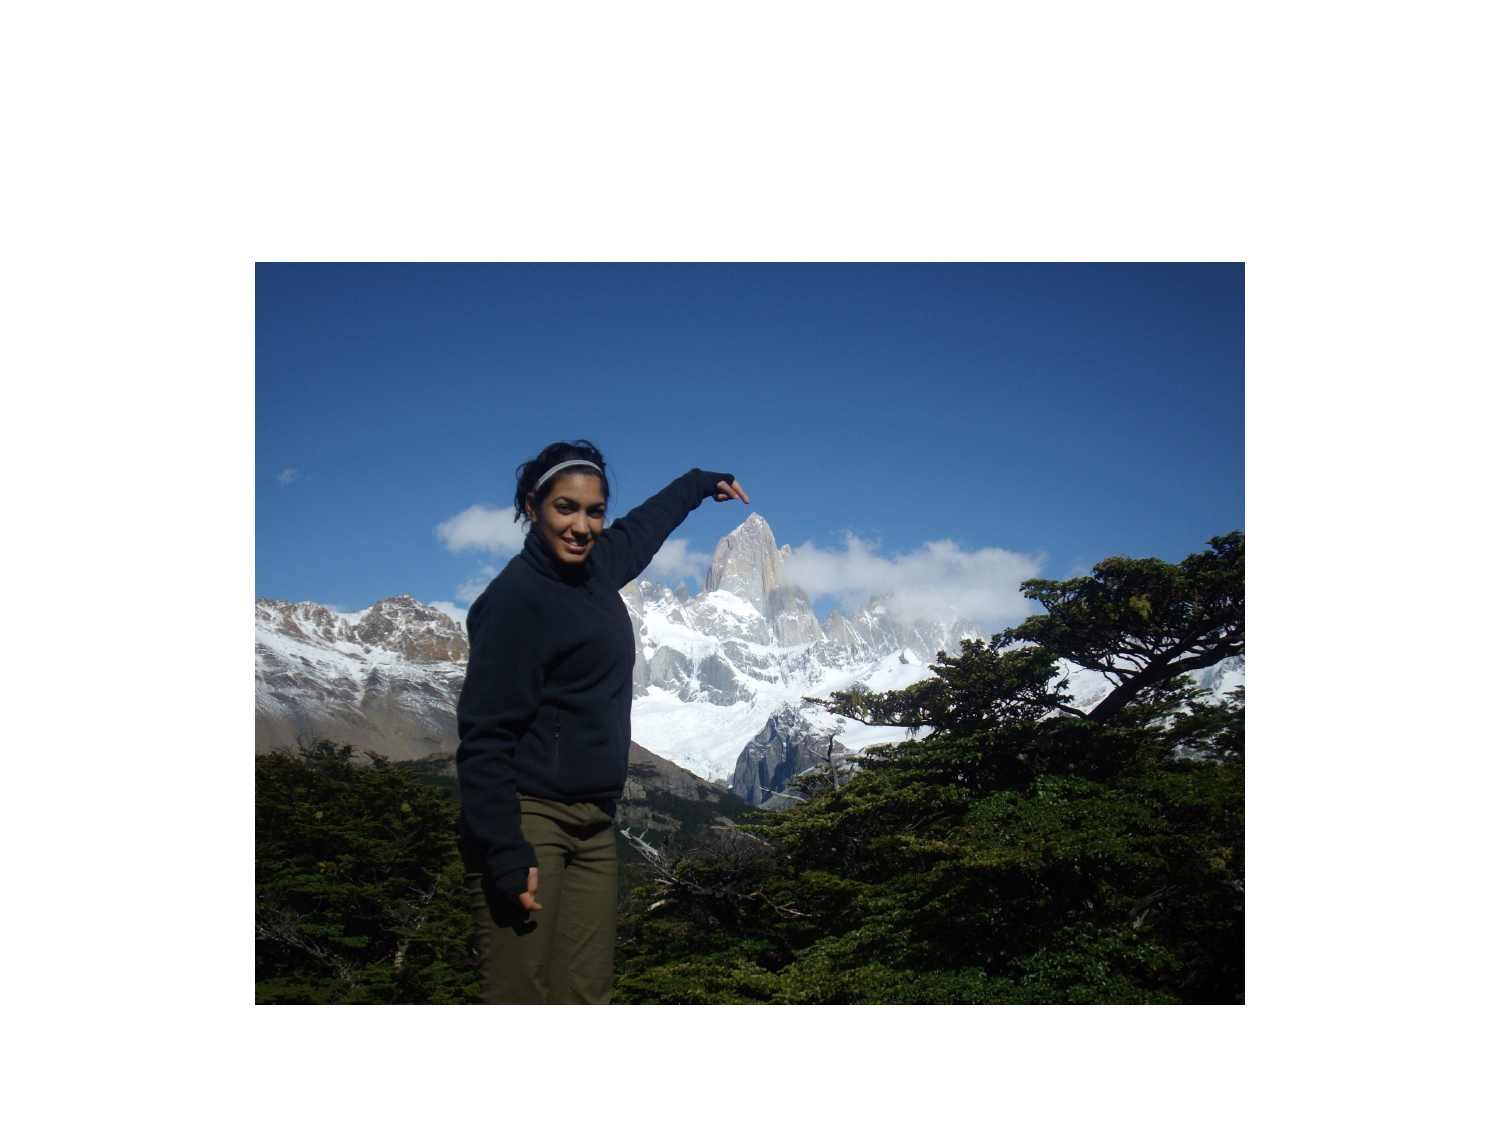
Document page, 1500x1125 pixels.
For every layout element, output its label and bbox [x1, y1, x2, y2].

list [254, 262, 1246, 1006]
